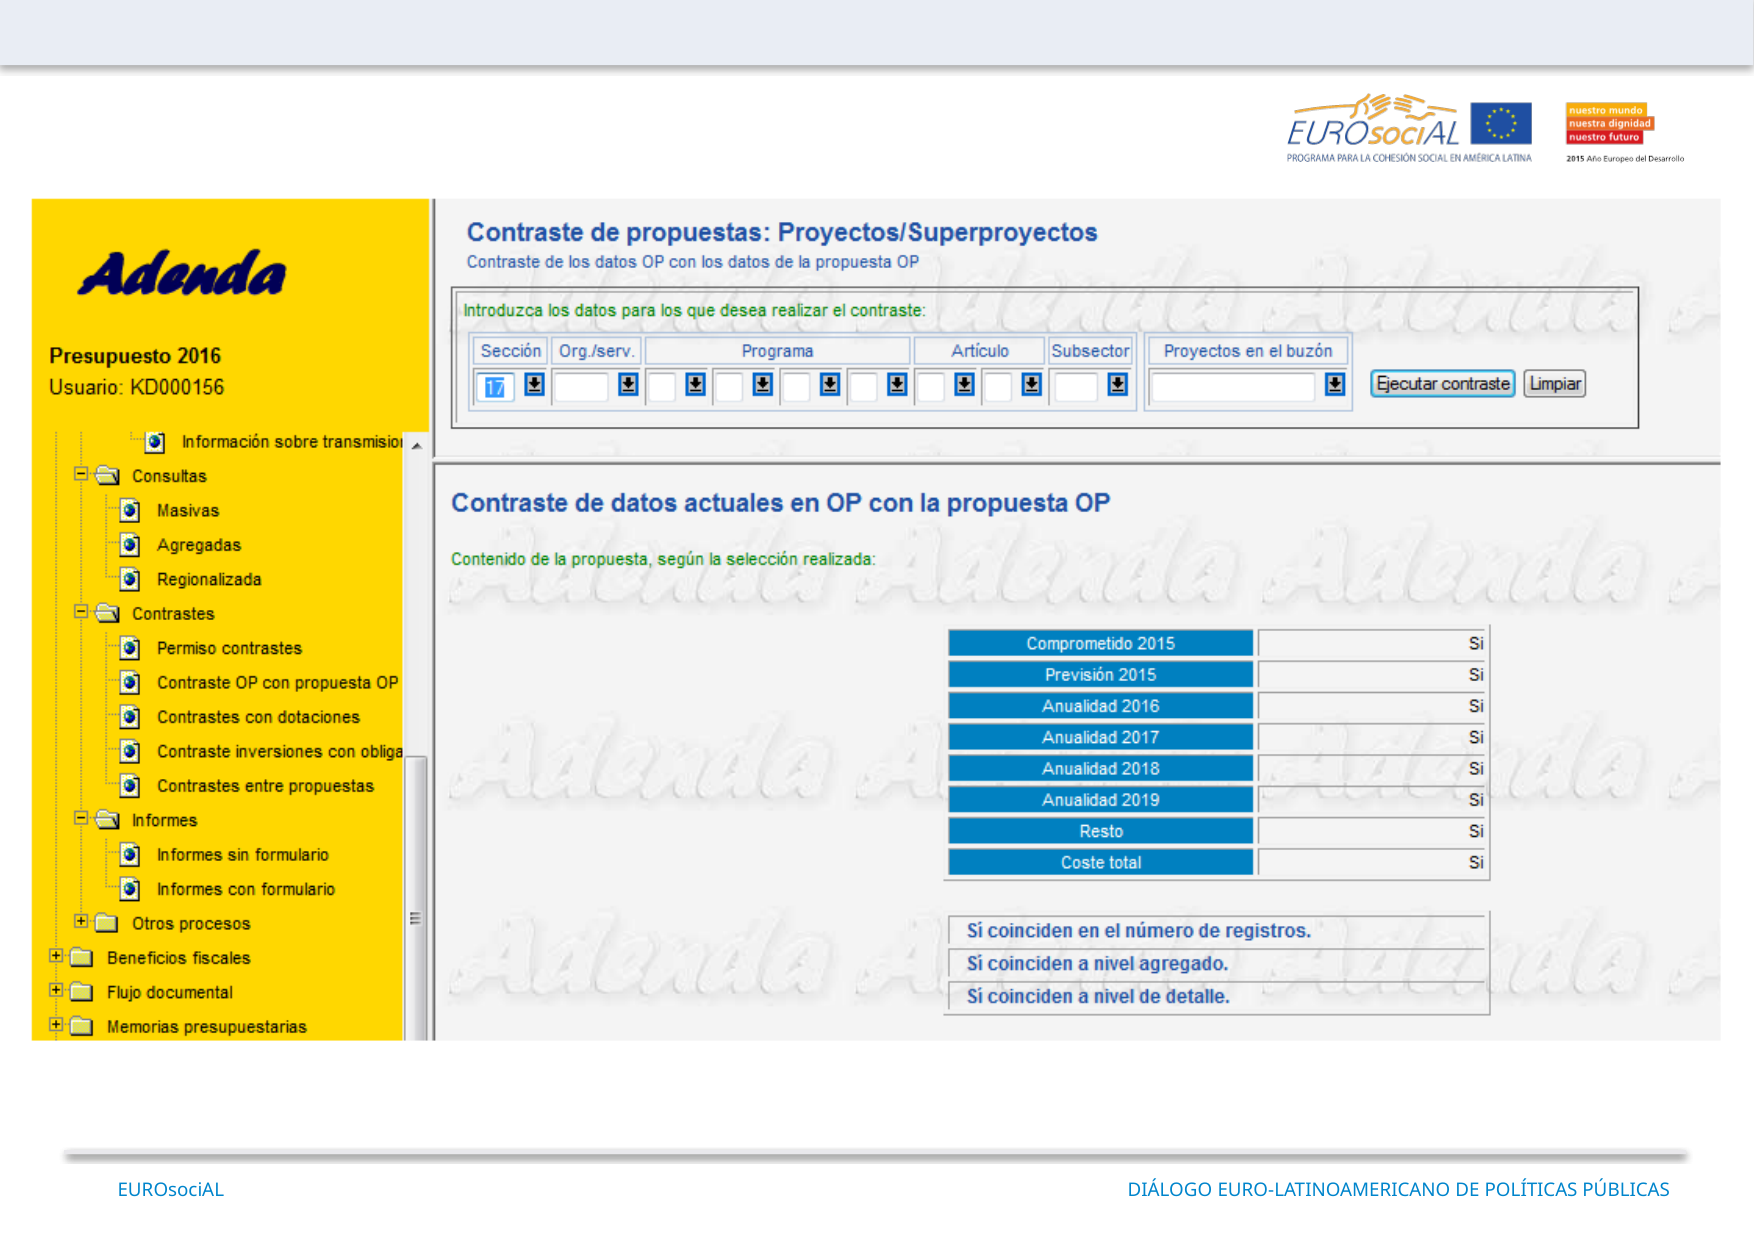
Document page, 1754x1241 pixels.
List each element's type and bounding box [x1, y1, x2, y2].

picture [29, 196, 1724, 1044]
picture [1278, 88, 1692, 173]
